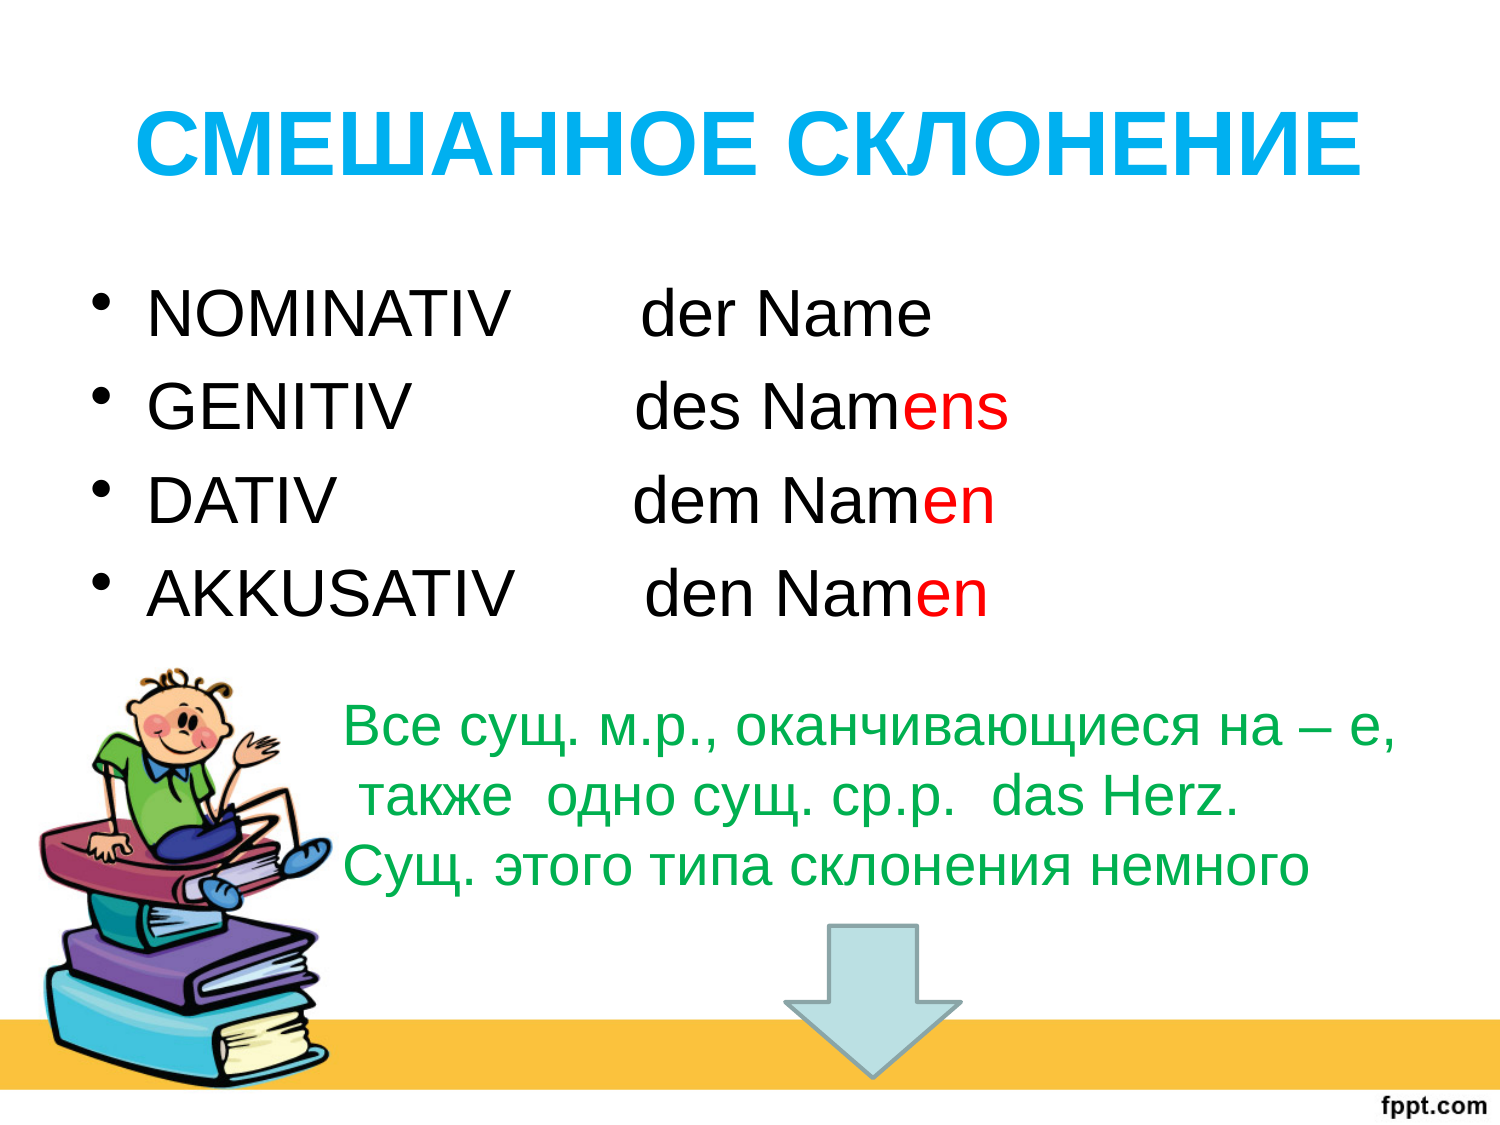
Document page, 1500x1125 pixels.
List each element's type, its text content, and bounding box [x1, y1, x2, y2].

picture [0, 0, 1500, 1125]
list NOMINATIV der Name GENITIV des Namens DATIV dem Namen AKKUSATIV den Namen [74, 262, 1426, 657]
text_box [783, 923, 963, 1080]
text_box Все сущ. м.р., оканчивающиеся на – e, также одно сущ. ср.р. das Herz. Cущ. этого типа склонения немного [328, 679, 1418, 905]
title СМЕШАННОЕ СКЛОНЕНИЕ [74, 44, 1426, 233]
